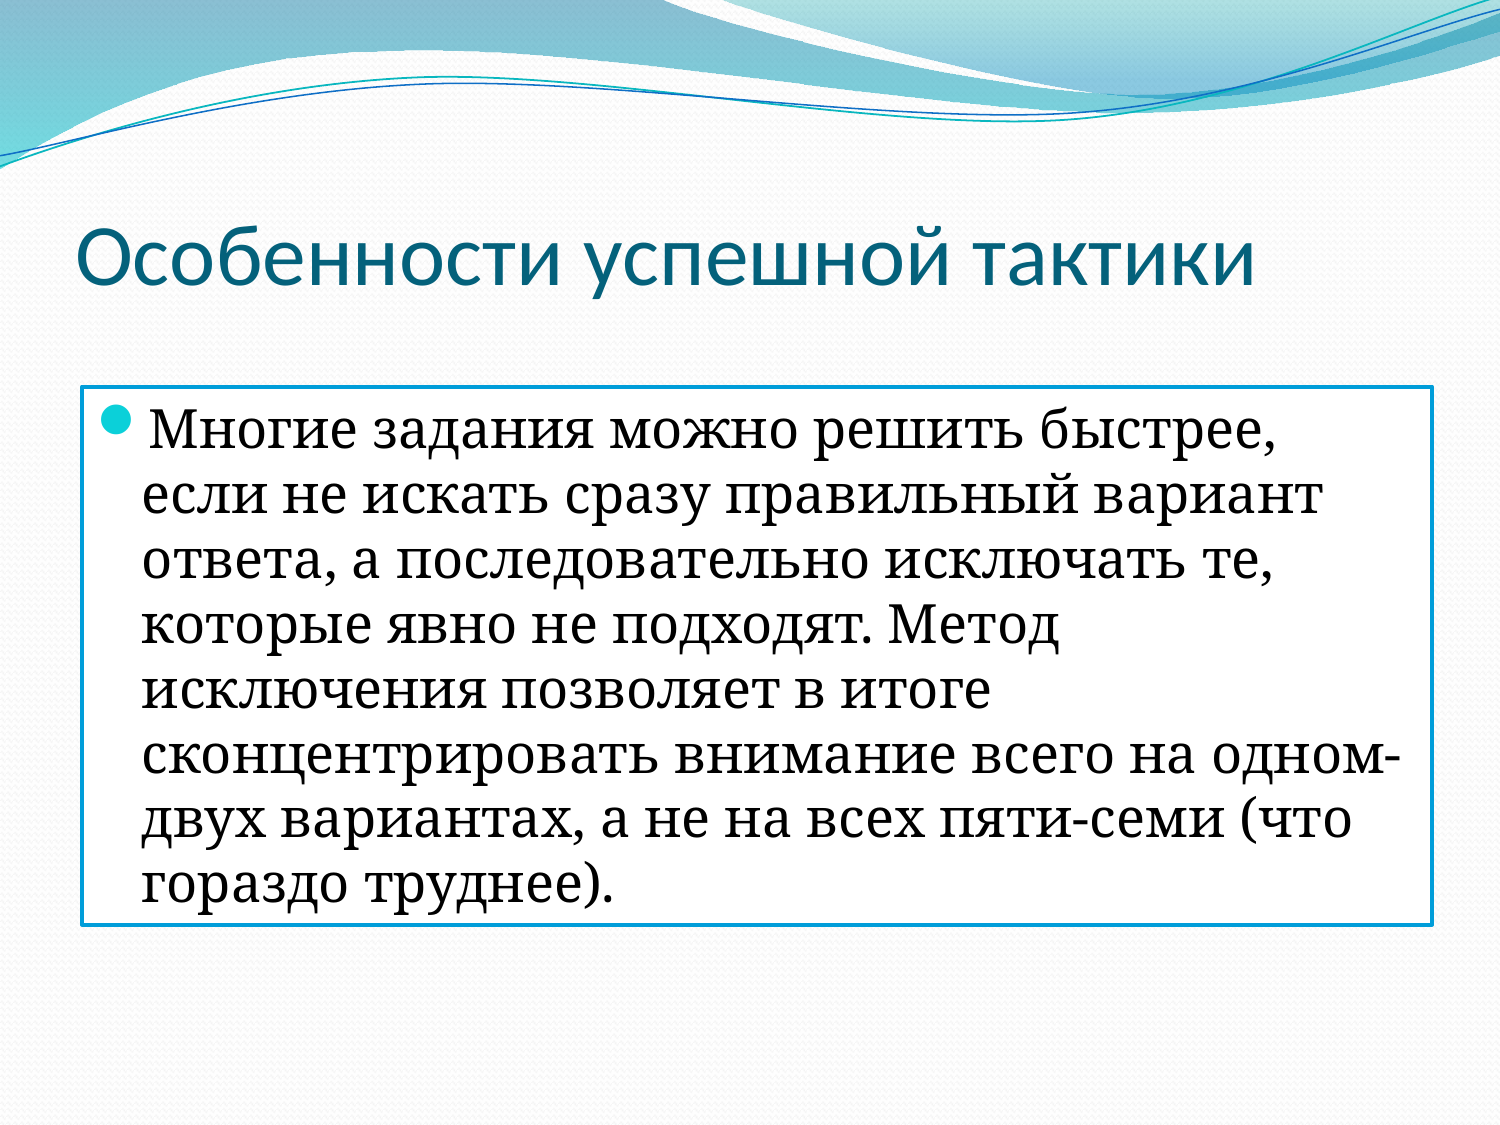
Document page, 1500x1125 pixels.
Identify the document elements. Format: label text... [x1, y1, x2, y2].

title Особенности успешной тактики [75, 115, 1425, 303]
list Многие задания можно решить быстрее, если не искать сразу правильный вариант ответа, а последовательно исключать те, которые явно не подходят. Метод исключения позволяет в итоге сконцентрировать внимание всего на одном-двух вариантах, а не на всех пяти-семи (что гораздо труднее). [80, 385, 1434, 927]
